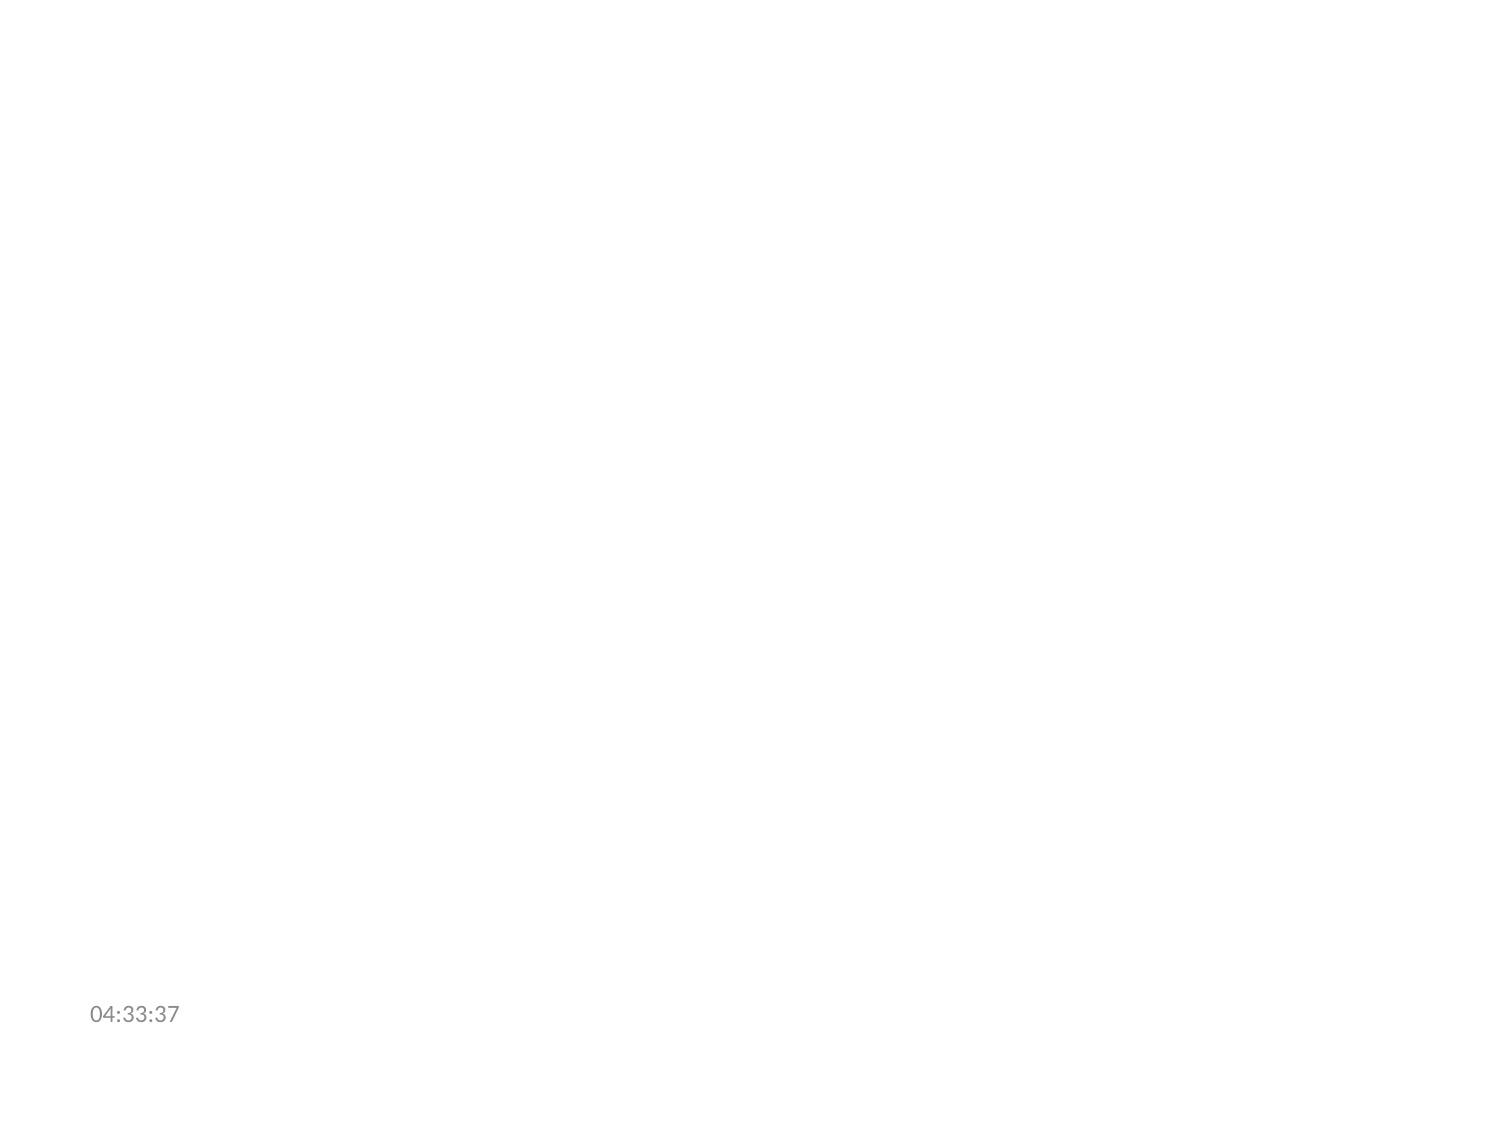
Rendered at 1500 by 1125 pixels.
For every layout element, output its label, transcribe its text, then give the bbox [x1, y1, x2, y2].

text_box 15:35:09 [75, 982, 425, 1043]
